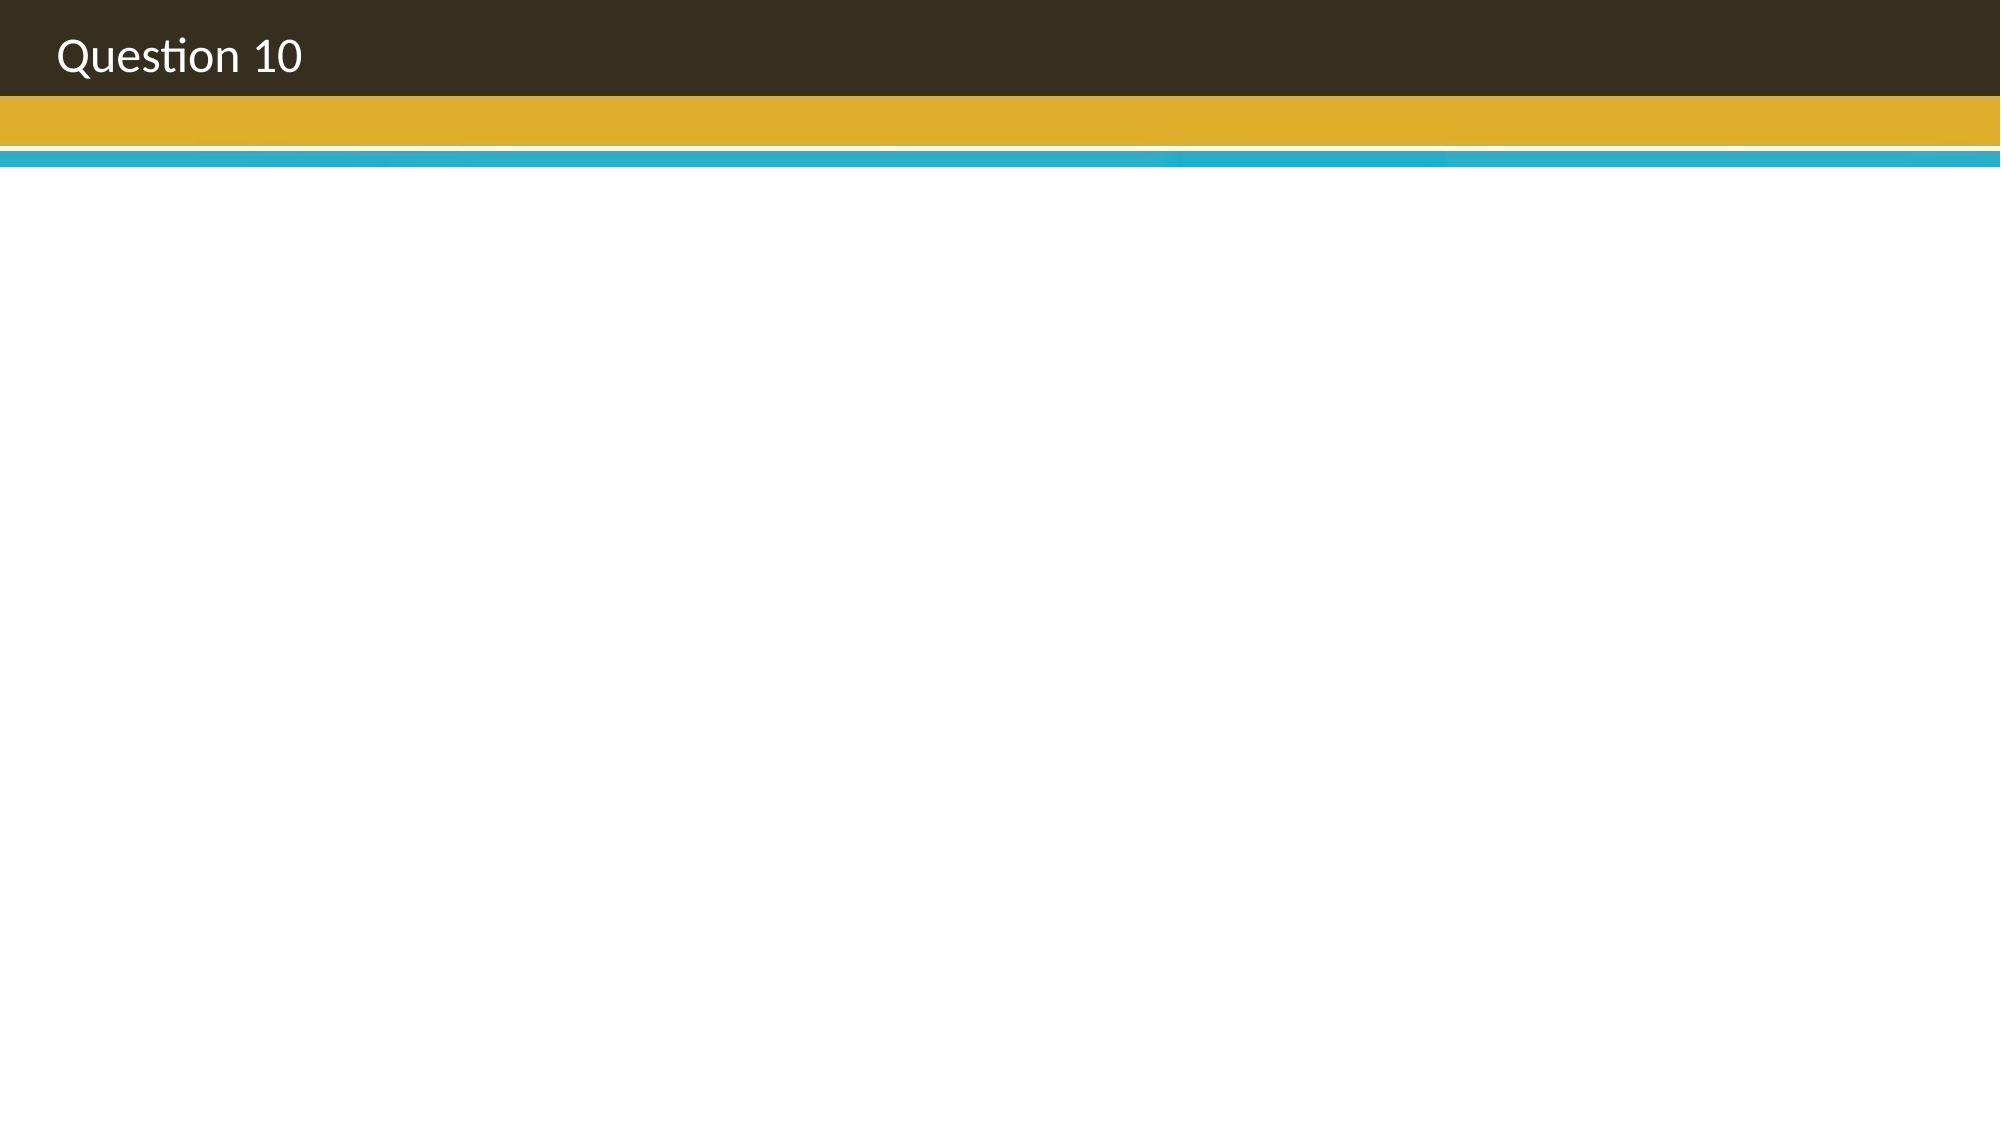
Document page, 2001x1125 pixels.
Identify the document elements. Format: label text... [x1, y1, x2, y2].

picture [0, 0, 2000, 167]
text_box Question 10 [41, 14, 318, 90]
